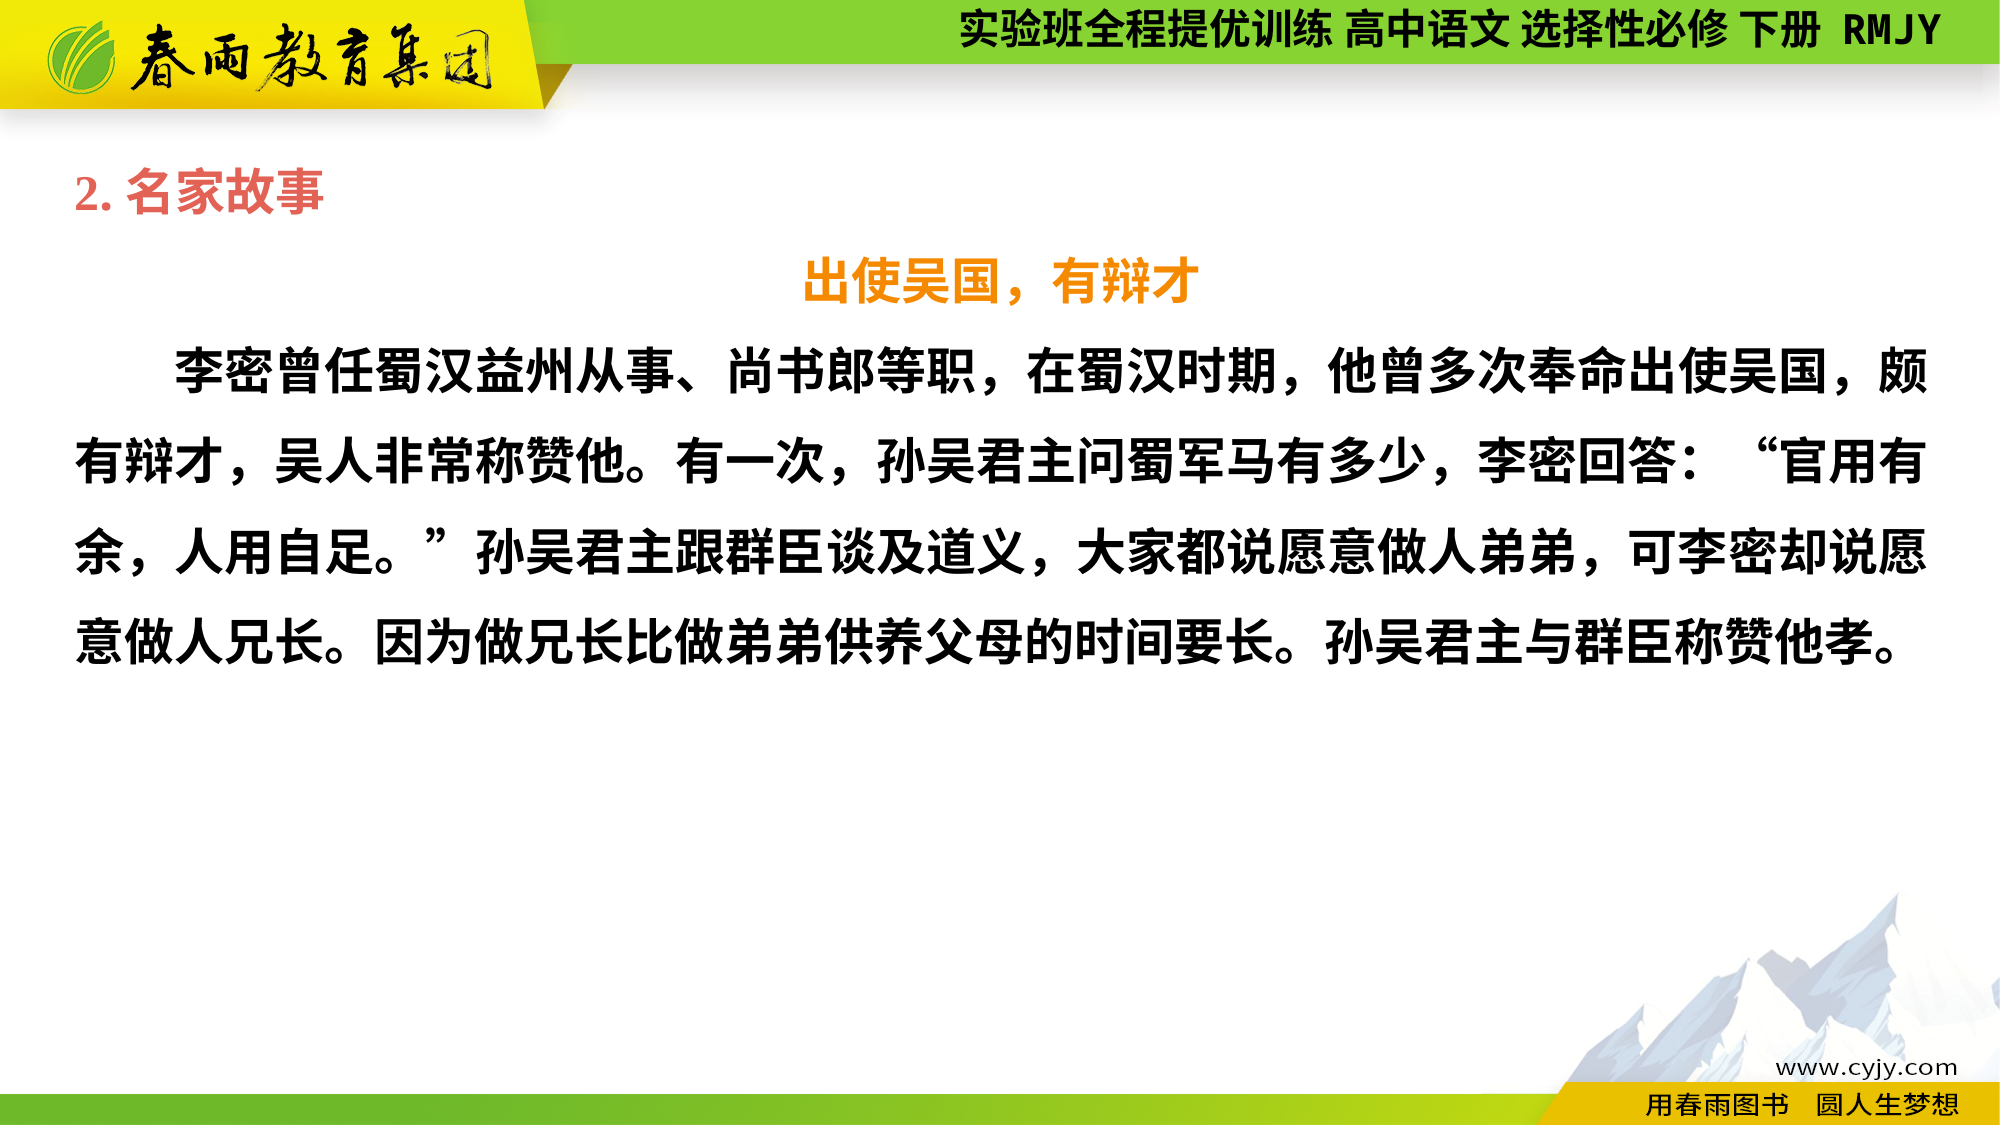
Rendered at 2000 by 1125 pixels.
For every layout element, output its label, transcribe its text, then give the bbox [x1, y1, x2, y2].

picture [0, 0, 2000, 1125]
list 2.名家故事 出使吴国，有辩才 李密曾任蜀汉益州从事、尚书郎等职，在蜀汉时期，他曾多次奉命出使吴国，颇有辩才，吴人非常称赞他。有一次，孙吴君主问蜀军马有多少，李密回答：“官用有余，人用自足。”孙吴君主跟群臣谈及道义，大家都说愿意做人弟弟，可李密却说愿意做人兄长。因为做兄长比做弟弟供养父母的时间要长。孙吴君主与群臣称赞他孝。 [59, 122, 1944, 774]
